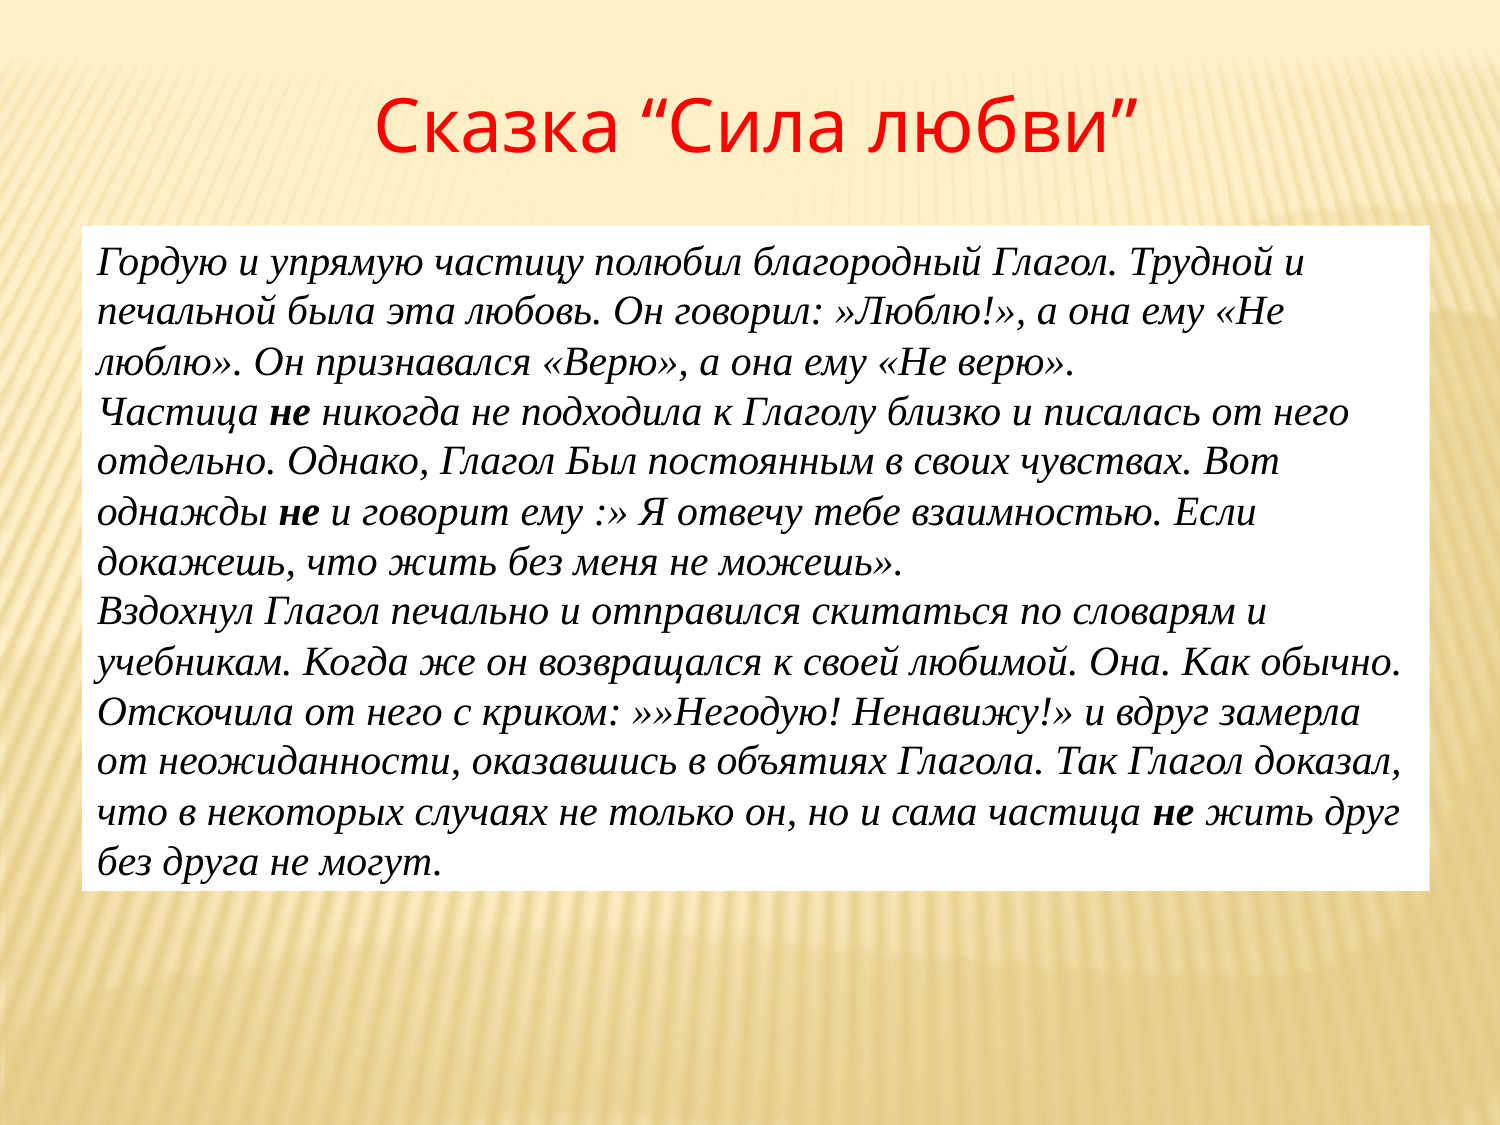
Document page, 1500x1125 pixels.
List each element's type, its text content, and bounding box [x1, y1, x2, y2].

text_box Гордую и упрямую частицу полюбил благородный Глагол. Трудной и печальной была эта любовь. Он говорил: »Люблю!», а она ему «Не люблю». Он признавался «Верю», а она ему «Не верю». Частица не никогда не подходила к Глаголу близко и писалась от него отдельно. Однако, Глагол Был постоянным в своих чувствах. Вот однажды не и говорит ему :» Я отвечу тебе взаимностью. Если докажешь, что жить без меня не можешь». Вздохнул Глагол печально и отправился скитаться по словарям и учебникам. Когда же он возвращался к своей любимой. Она. Как обычно. Отскочила от него с криком: »»Негодую! Ненавижу!» и вдруг замерла от неожиданности, оказавшись в объятиях Глагола. Так Глагол доказал, что в некоторых случаях не только он, но и сама частица не жить друг без друга не могут. [81, 225, 1430, 891]
text_box Сказка “Сила любви” [175, 70, 1336, 175]
